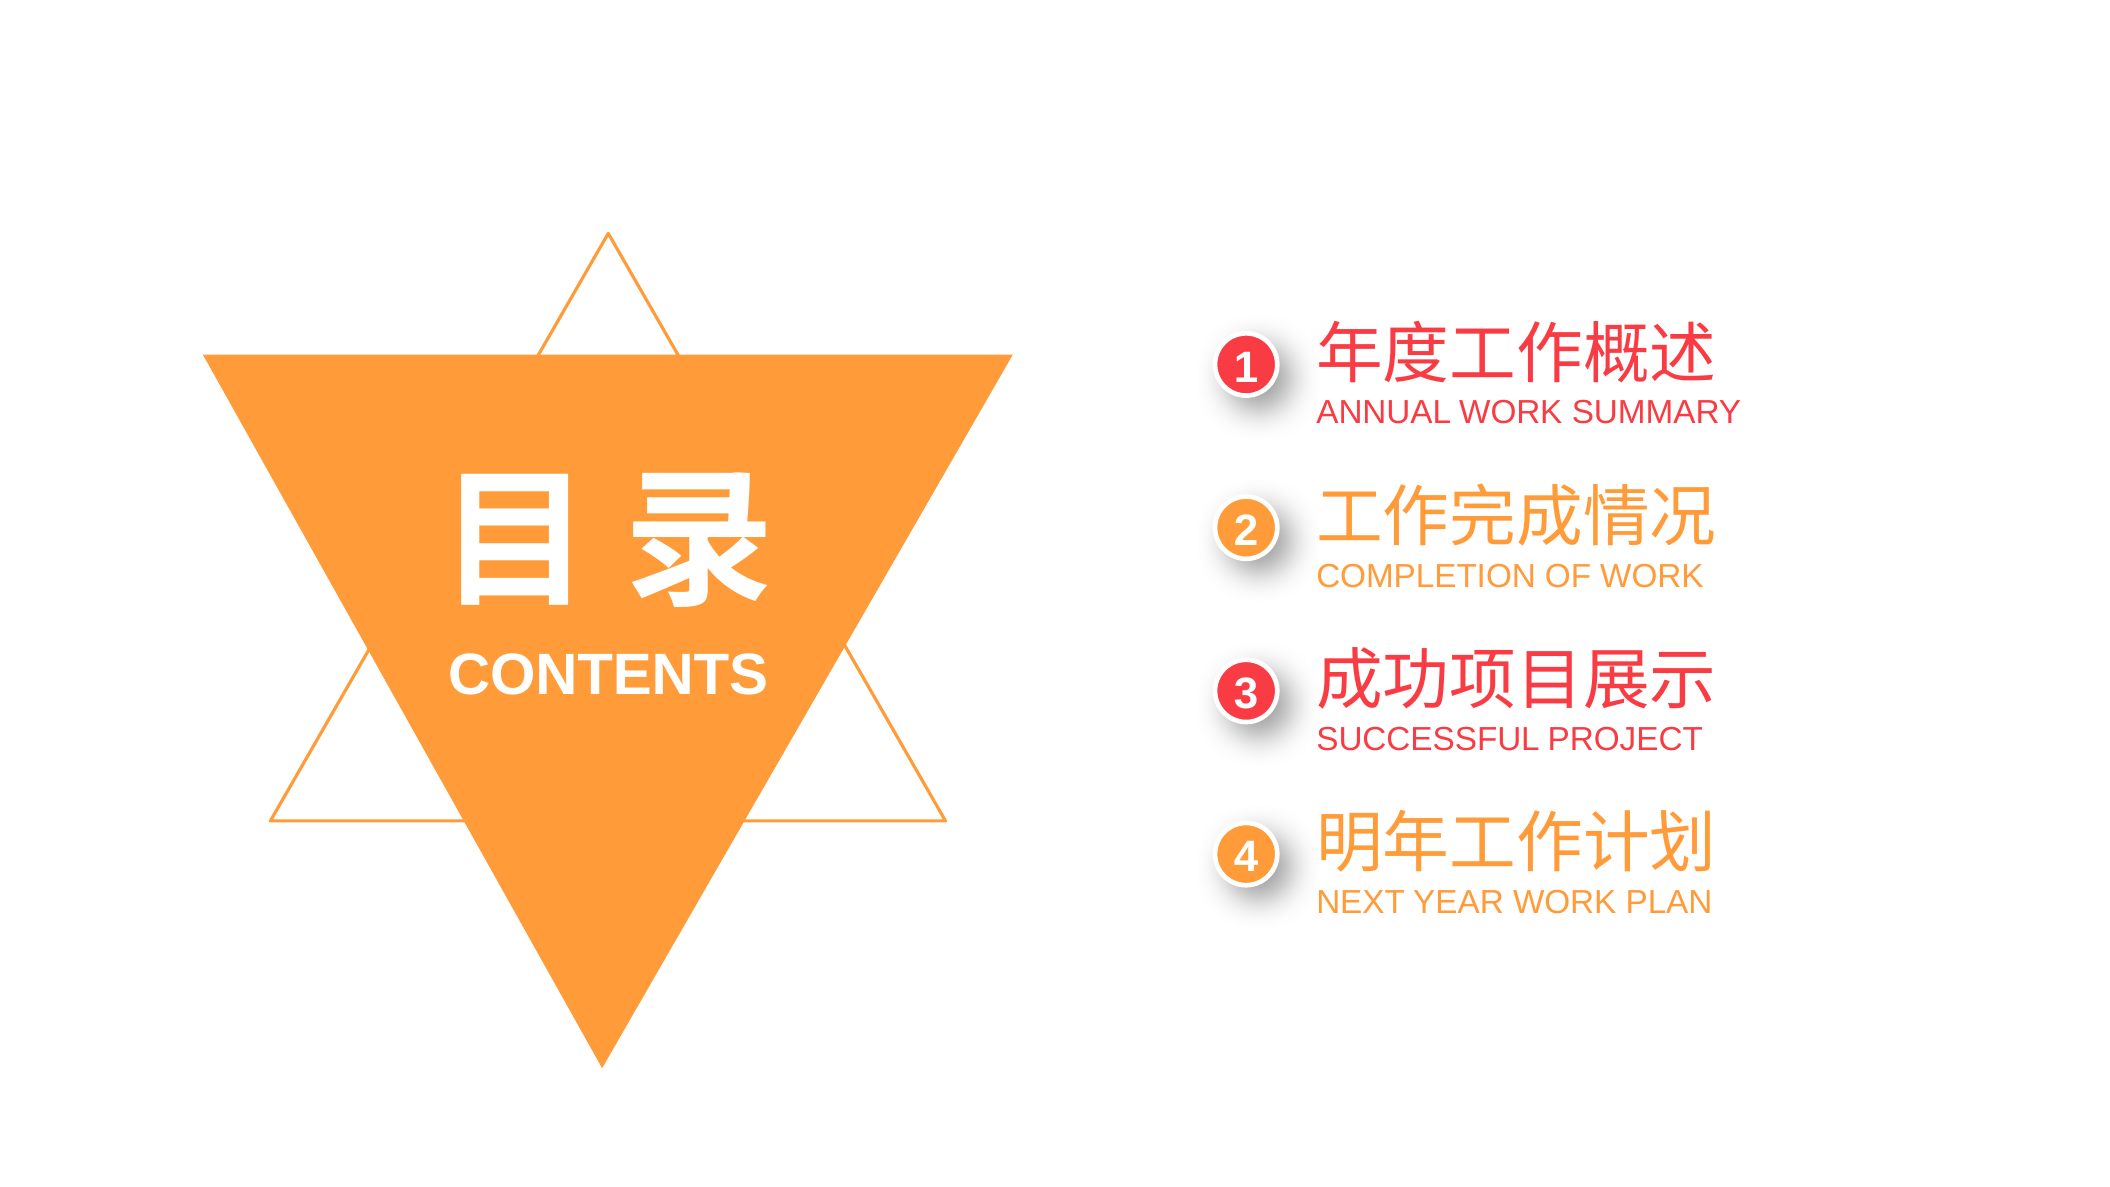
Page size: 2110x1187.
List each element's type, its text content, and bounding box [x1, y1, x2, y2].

text_box [679, 354, 1013, 645]
text_box 1 [1213, 332, 1279, 397]
text_box 4 [1213, 821, 1279, 887]
text_box [270, 609, 946, 821]
text_box [463, 821, 745, 1069]
text_box CONTENTS [416, 635, 799, 706]
text_box 目 录 [392, 443, 824, 624]
text_box 2 [1213, 495, 1279, 560]
text_box [202, 354, 538, 650]
text_box [487, 233, 729, 443]
text_box 3 [1213, 658, 1279, 724]
